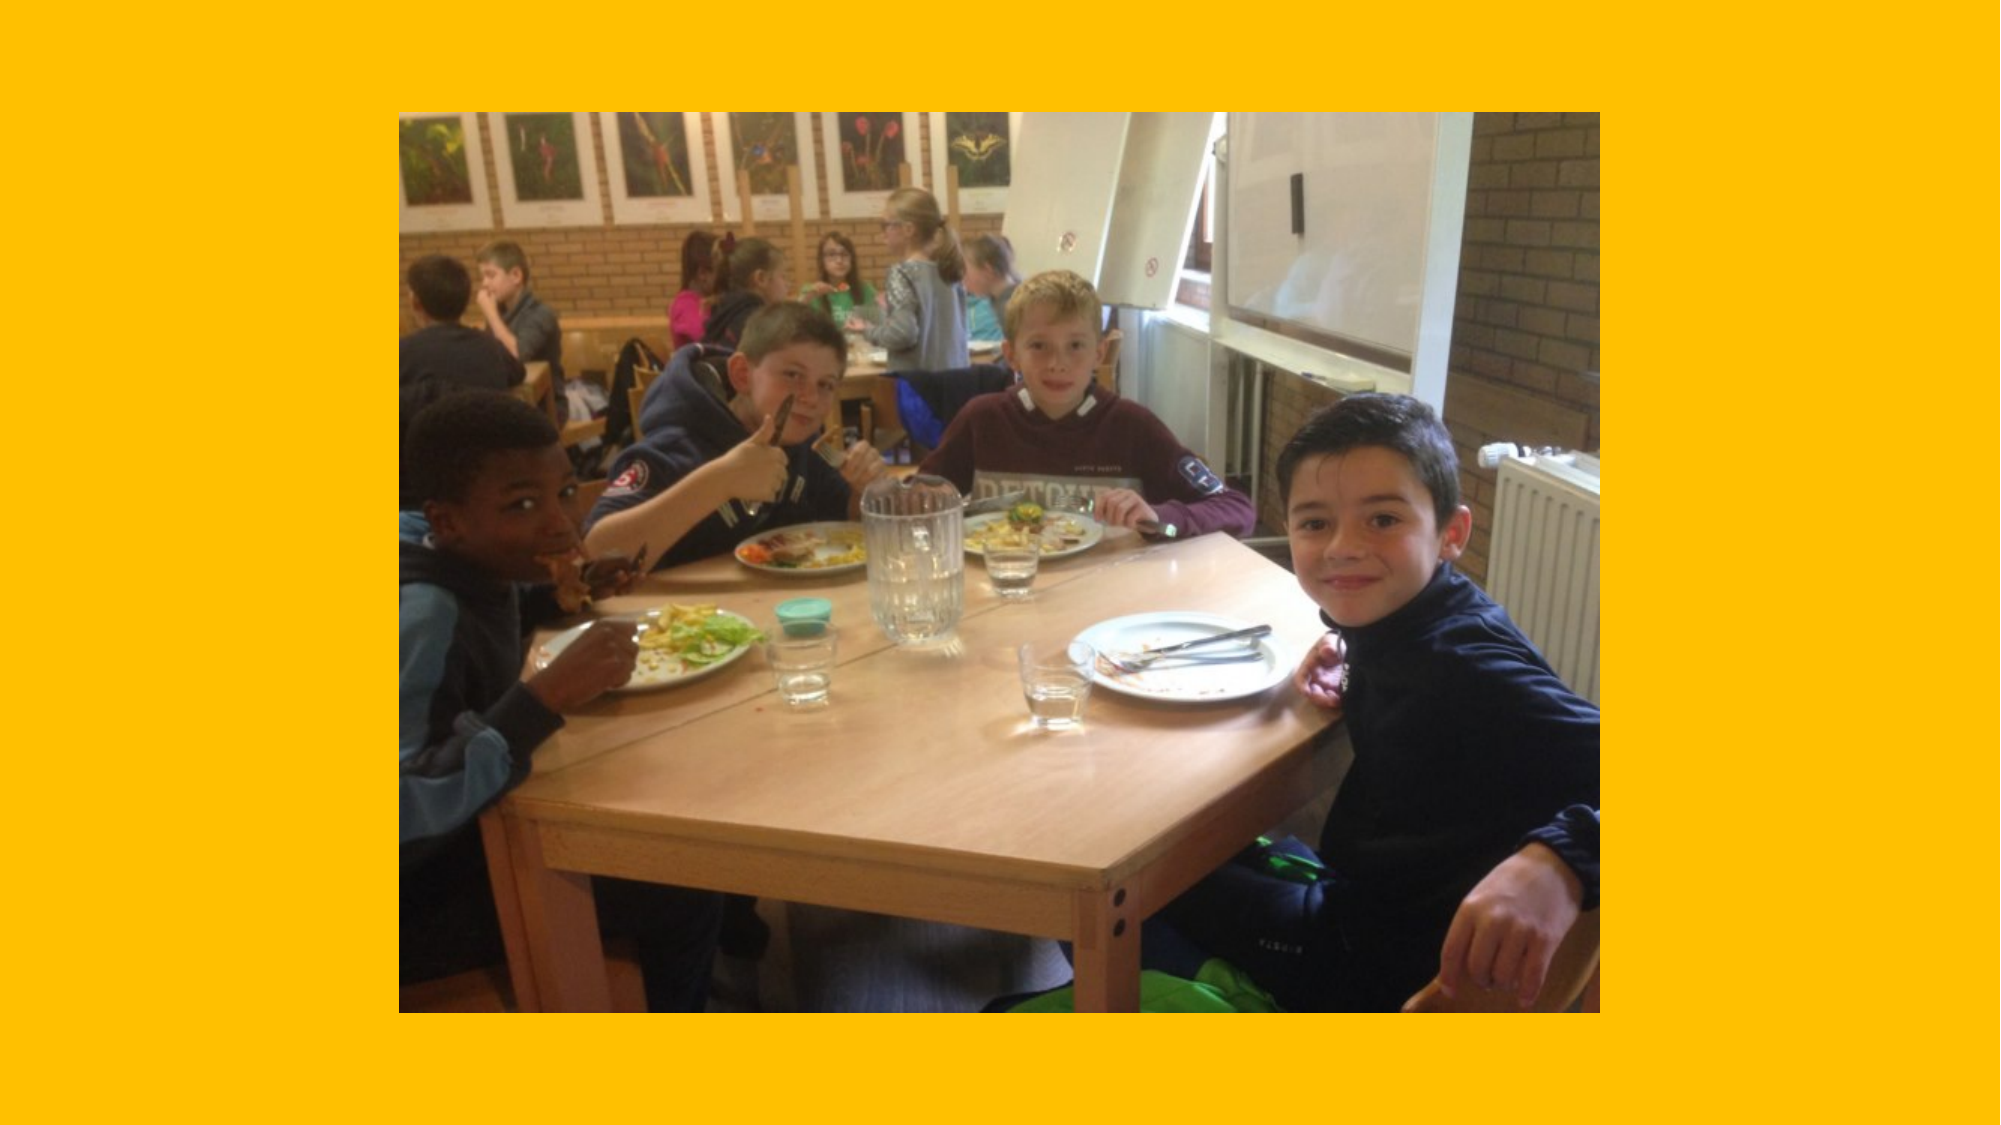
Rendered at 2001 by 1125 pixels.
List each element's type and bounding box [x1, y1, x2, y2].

picture [399, 112, 1600, 1013]
